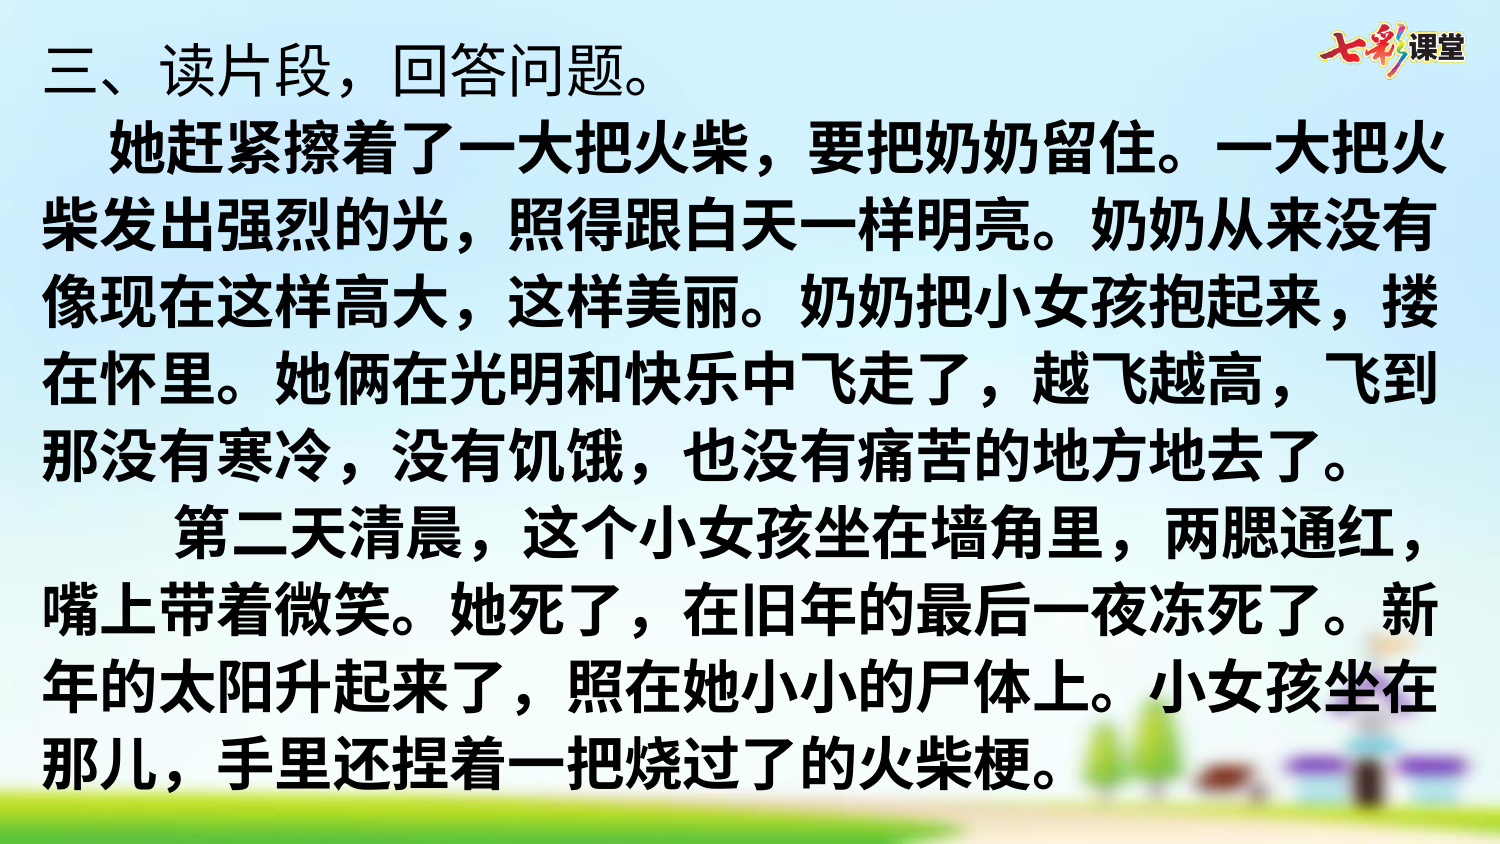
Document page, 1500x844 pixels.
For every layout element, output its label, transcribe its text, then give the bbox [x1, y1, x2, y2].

picture [0, 0, 1500, 844]
text_box 三、读片段，回答问题。 她赶紧擦着了一大把火柴，要把奶奶留住。一大把火柴发出强烈的光，照得跟白天一样明亮。奶奶从来没有像现在这样高大，这样美丽。奶奶把小女孩抱起来，搂在怀里。她俩在光明和快乐中飞走了，越飞越高，飞到那没有寒冷，没有饥饿，也没有痛苦的地方地去了。 第二天清晨，这个小女孩坐在墙角里，两腮通红，嘴上带着微笑。她死了，在旧年的最后一夜冻死了。新年的太阳升起来了，照在她小小的尸体上。小女孩坐在那儿，手里还捏着一把烧过了的火柴梗。 [27, 20, 1478, 805]
